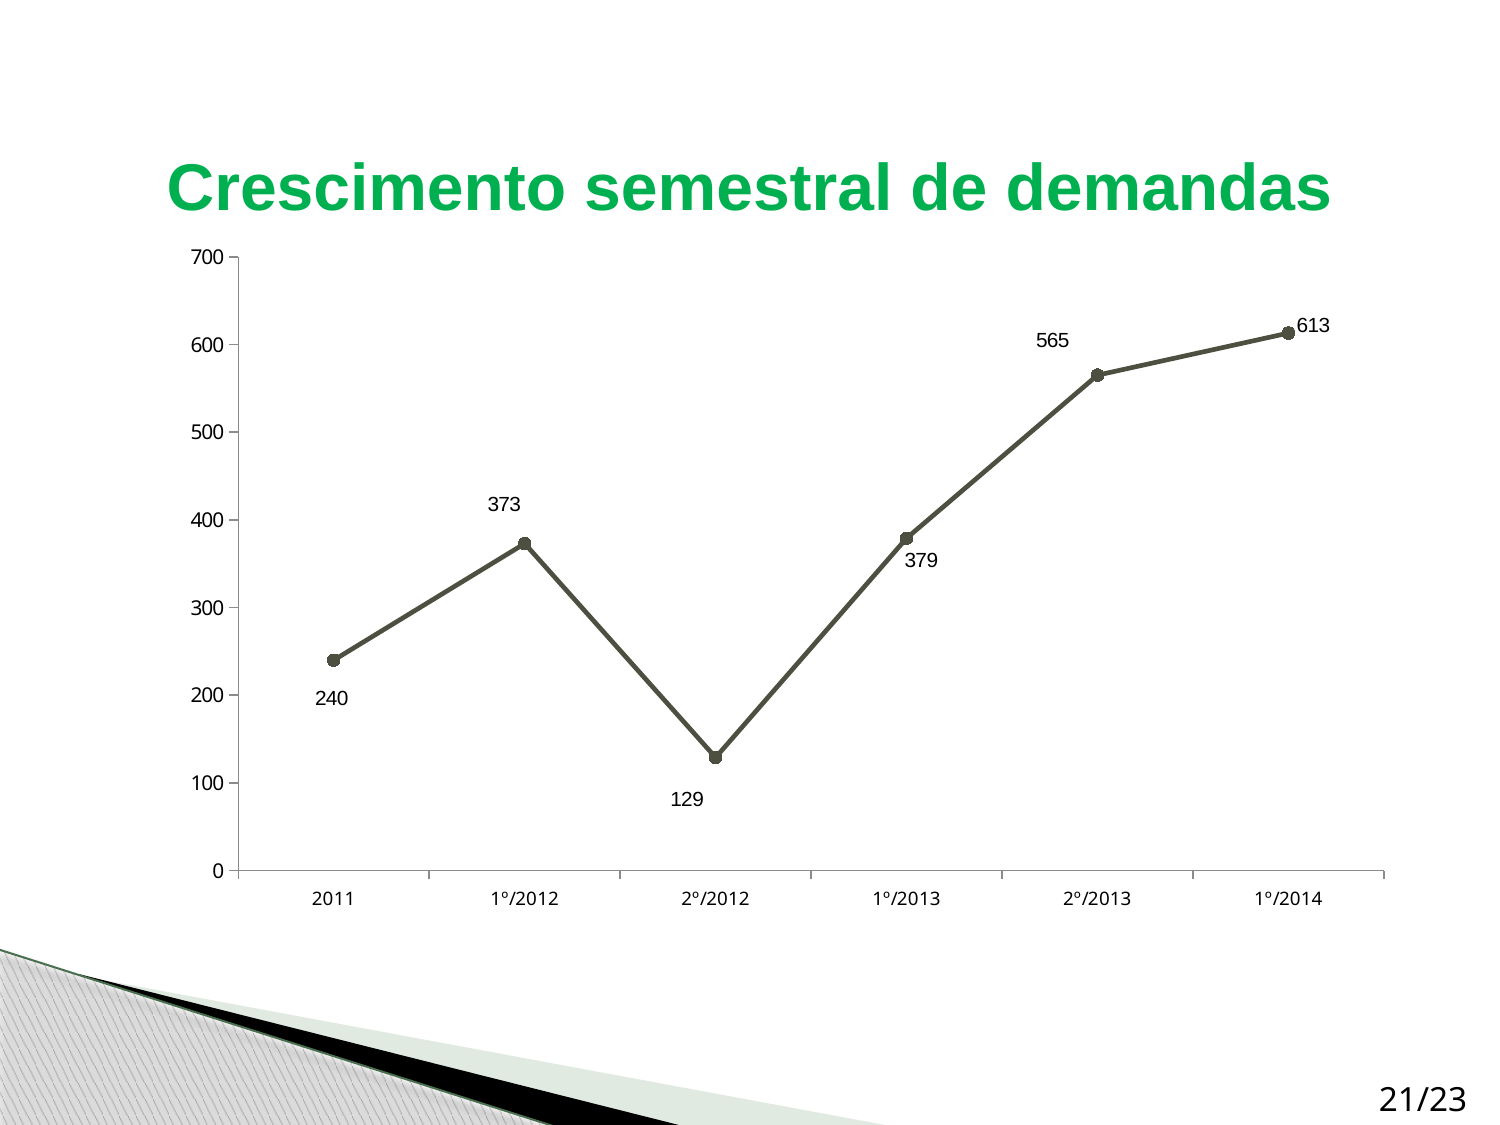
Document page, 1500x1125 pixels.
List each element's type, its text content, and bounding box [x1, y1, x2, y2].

text_box 21/23 [1364, 1070, 1500, 1125]
title Crescimento semestral de demandas [75, 45, 1425, 233]
chart [74, 242, 1426, 986]
